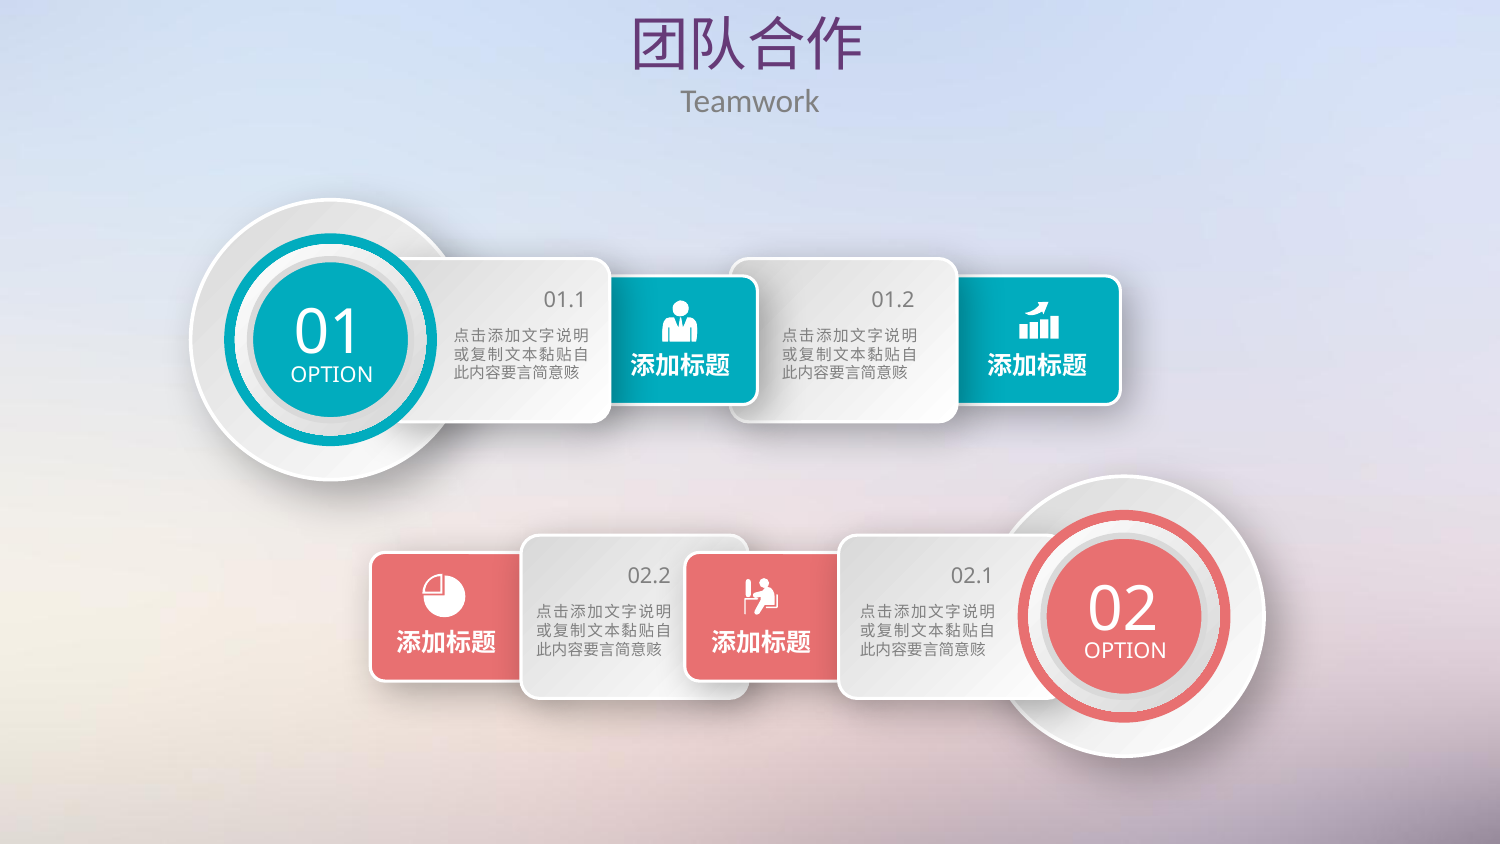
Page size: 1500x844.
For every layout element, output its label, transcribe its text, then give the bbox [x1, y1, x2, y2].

text_box [1022, 475, 1266, 758]
picture [0, 0, 1500, 844]
text_box [1027, 519, 1221, 713]
text_box [519, 534, 738, 700]
text_box [271, 258, 390, 283]
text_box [609, 300, 753, 388]
text_box [683, 551, 829, 683]
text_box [844, 554, 1010, 667]
text_box OPTION [258, 353, 406, 395]
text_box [374, 573, 519, 665]
text_box [1042, 584, 1049, 649]
text_box [400, 257, 611, 423]
text_box OPTION [1051, 629, 1199, 671]
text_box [689, 578, 834, 665]
text_box [638, 274, 759, 406]
text_box [189, 198, 434, 481]
text_box [369, 551, 511, 683]
text_box [737, 257, 959, 423]
text_box [1197, 579, 1206, 649]
text_box [233, 243, 428, 437]
text_box [270, 395, 391, 422]
text_box [837, 534, 1054, 700]
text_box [560, 0, 940, 128]
text_box [987, 274, 1122, 406]
text_box [1063, 671, 1185, 698]
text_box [766, 278, 932, 391]
text_box 01 [255, 283, 403, 374]
text_box [248, 308, 255, 371]
text_box [223, 232, 438, 448]
text_box [1016, 508, 1232, 724]
text_box [1065, 534, 1184, 560]
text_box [965, 301, 1110, 388]
text_box [403, 302, 413, 371]
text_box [521, 554, 687, 667]
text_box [438, 278, 604, 391]
text_box 02 [1049, 560, 1197, 651]
